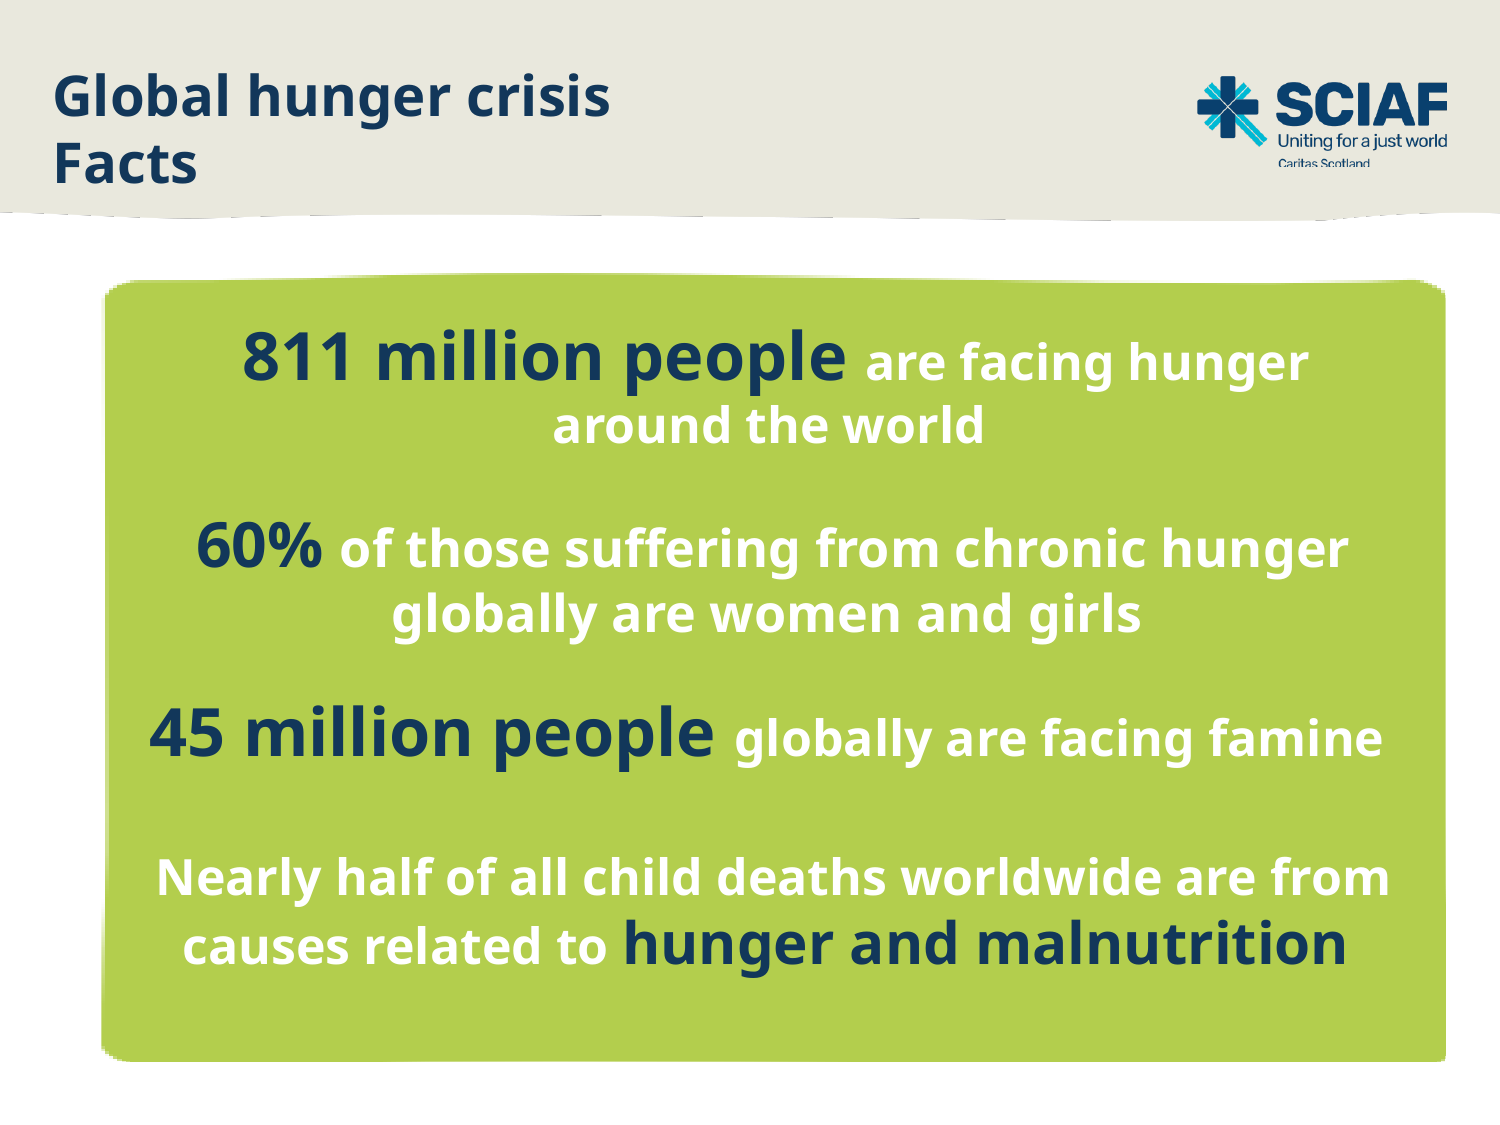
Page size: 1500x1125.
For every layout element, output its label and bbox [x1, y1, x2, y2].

picture [0, 0, 1500, 221]
picture [101, 273, 1446, 1062]
